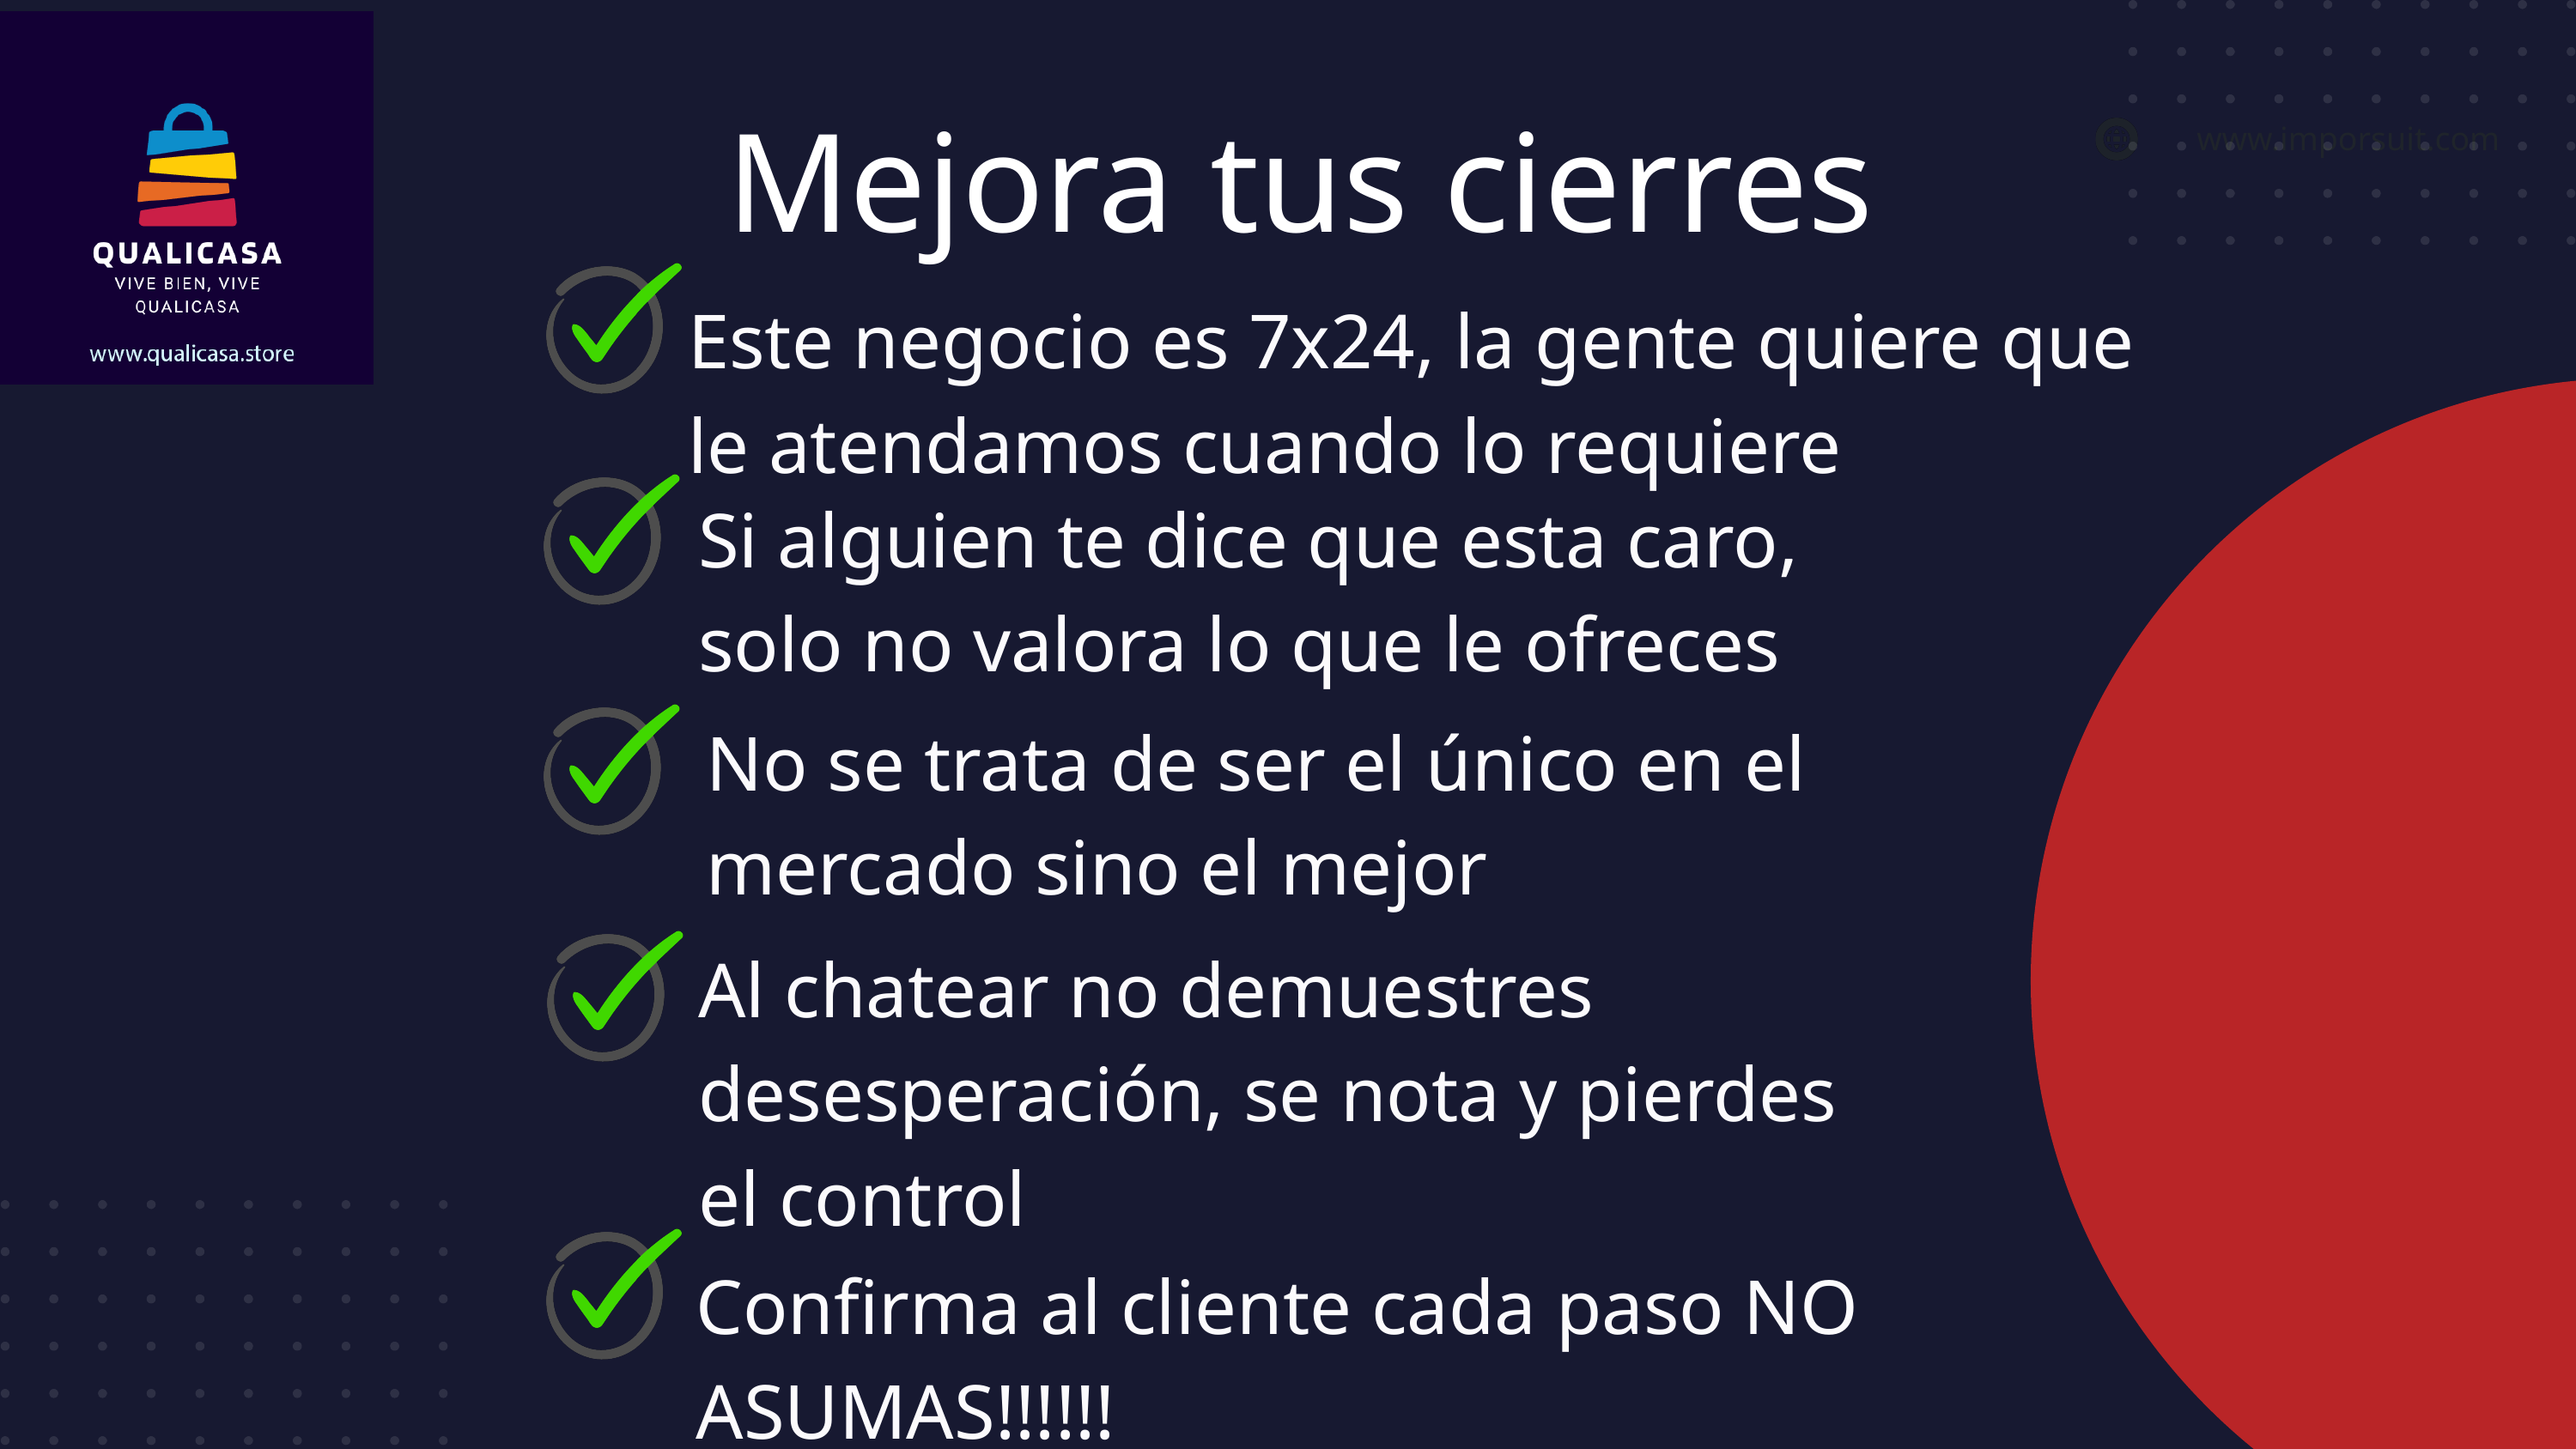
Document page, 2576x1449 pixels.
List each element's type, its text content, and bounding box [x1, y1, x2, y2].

text_box No se trata de ser el único en el mercado sino el mejor [706, 700, 1875, 910]
text_box [541, 259, 684, 400]
text_box Si alguien te dice que esta caro, solo no valora lo que le ofreces [698, 478, 1868, 688]
text_box Confirma al cliente cada paso NO ASUMAS!!!!!! [696, 1245, 1865, 1449]
text_box [542, 927, 686, 1068]
text_box Al chatear no demuestres desesperación, se nota y pierdes el control [698, 927, 1868, 1241]
text_box [0, 1199, 448, 1446]
text_box [541, 1226, 684, 1366]
text_box [2128, 0, 2576, 246]
text_box Mejora tus cierres [405, 71, 2195, 260]
text_box [538, 700, 683, 841]
picture [0, 11, 374, 385]
text_box Este negocio es 7x24, la gente quiere que le atendamos cuando lo requiere [688, 279, 2193, 593]
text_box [2030, 378, 2576, 1449]
text_box [538, 470, 683, 611]
